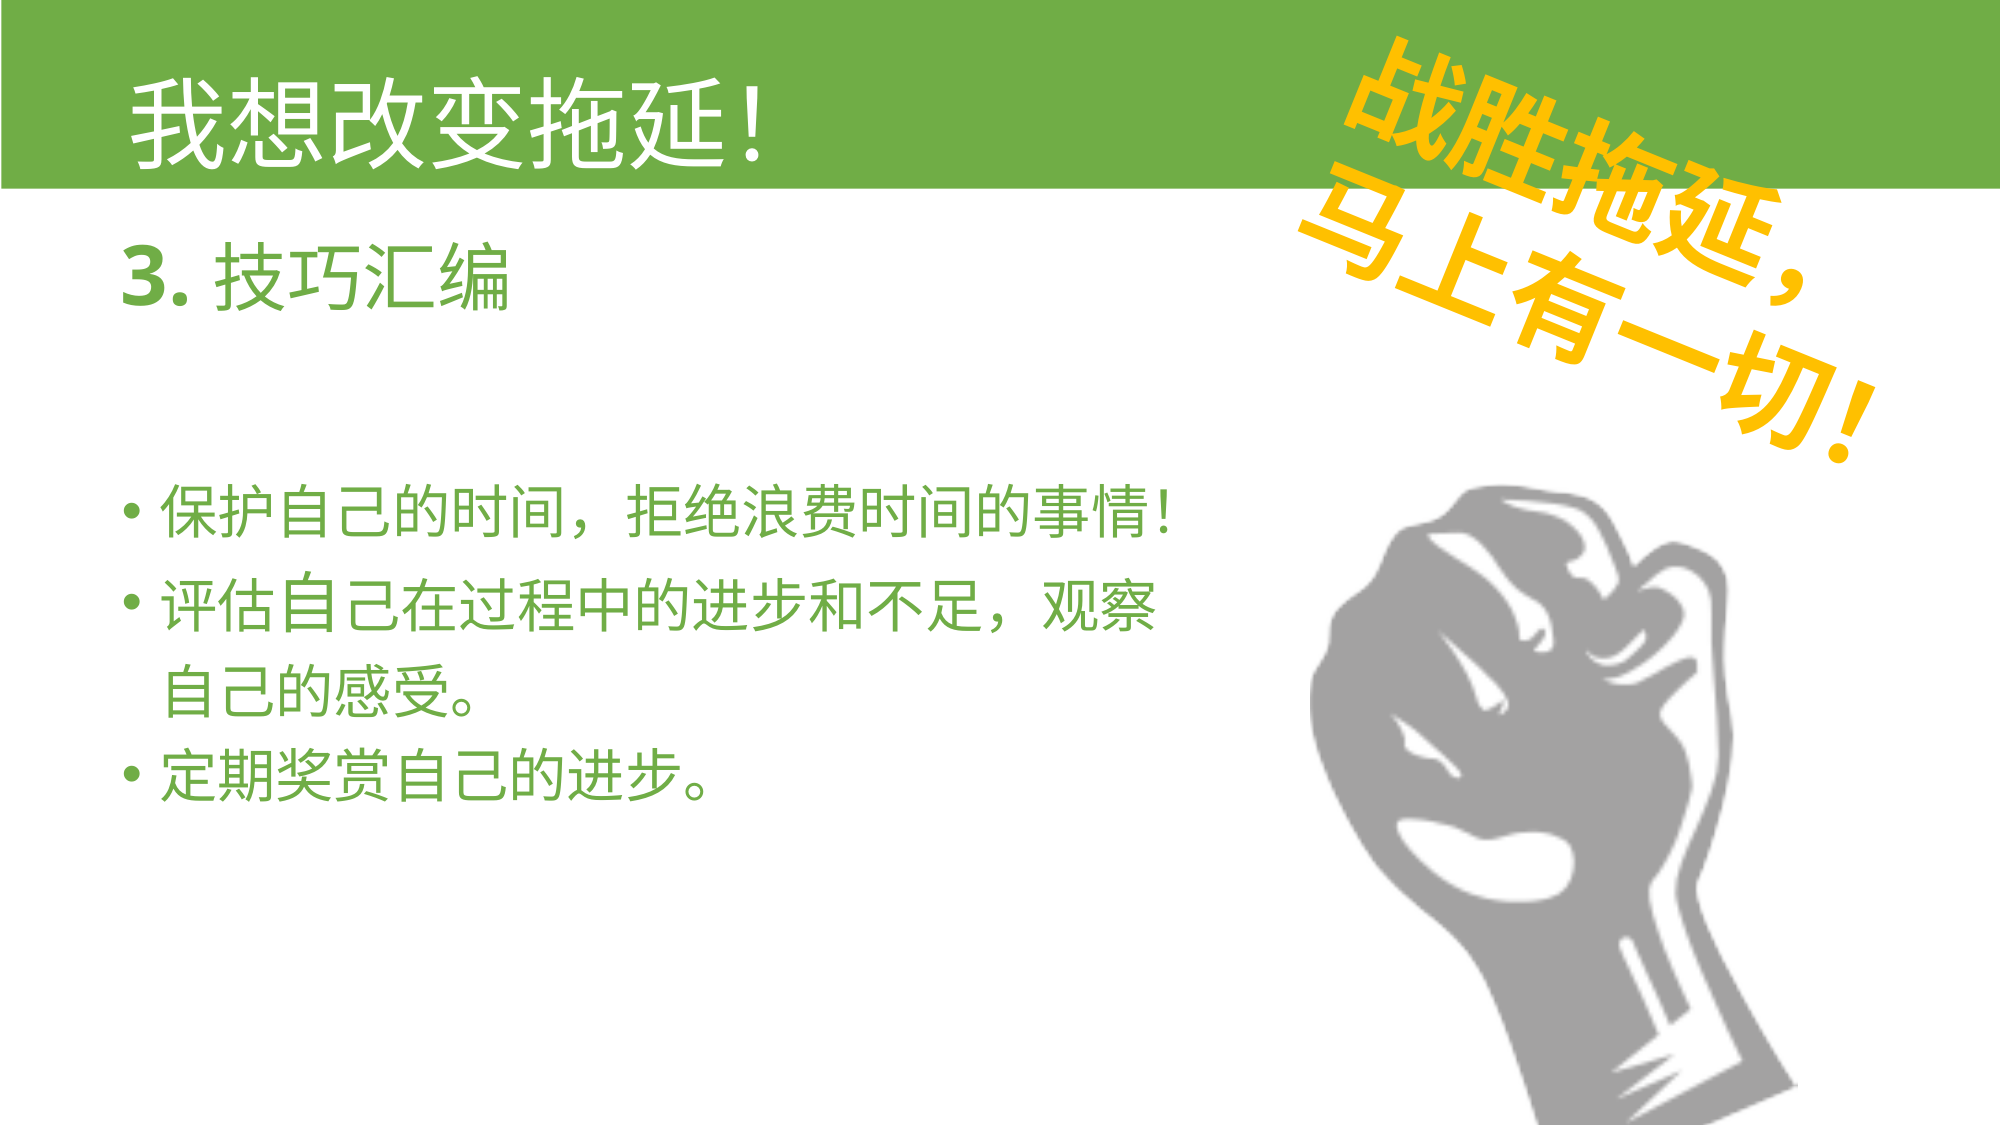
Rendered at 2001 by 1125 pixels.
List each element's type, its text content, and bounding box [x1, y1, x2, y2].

text_box 3.技巧汇编 [106, 226, 527, 331]
text_box [0, 0, 1369, 190]
text_box 我想改变拖延！ [112, 53, 789, 189]
text_box [1378, 0, 2000, 190]
text_box 战胜拖延， 马上有一切！ [1263, 0, 2000, 562]
list 保护自己的时间，拒绝浪费时间的事情！ 评估自己在过程中的进步和不足，观察自己的感受。 定期奖赏自己的进步。 [106, 453, 1215, 950]
picture [1310, 483, 1798, 1125]
